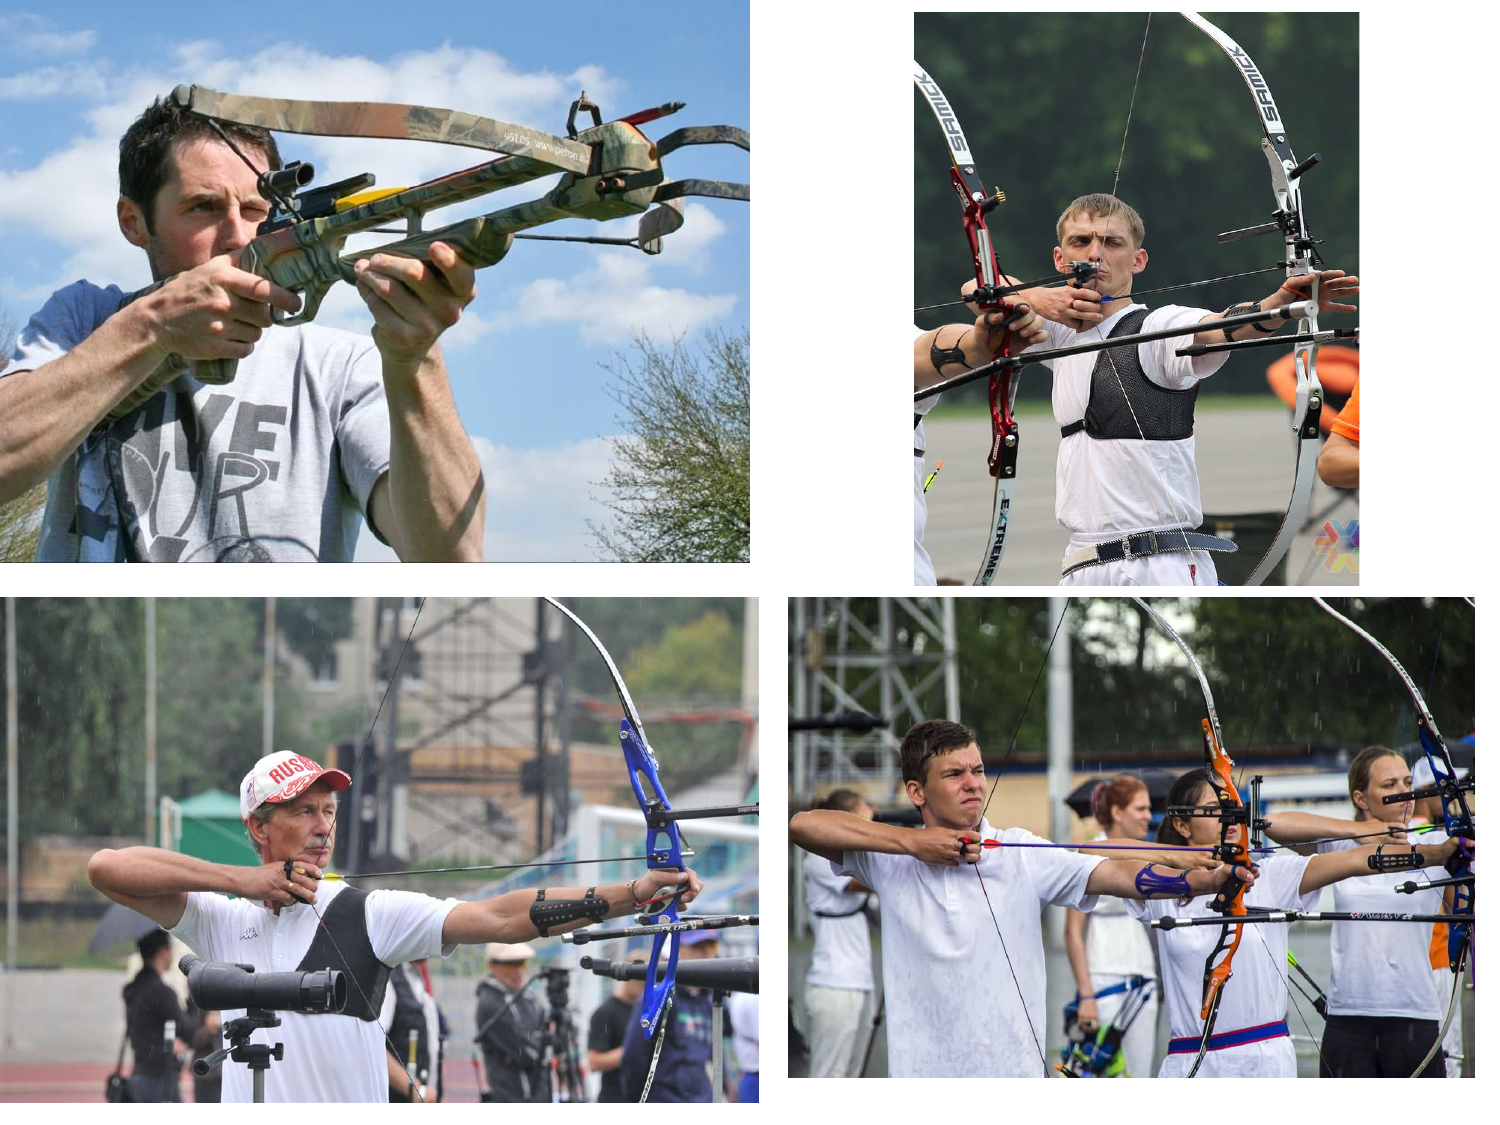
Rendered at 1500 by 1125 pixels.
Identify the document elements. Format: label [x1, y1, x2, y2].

picture [913, 12, 1360, 587]
picture [0, 0, 751, 563]
picture [0, 597, 760, 1103]
picture [788, 597, 1476, 1079]
